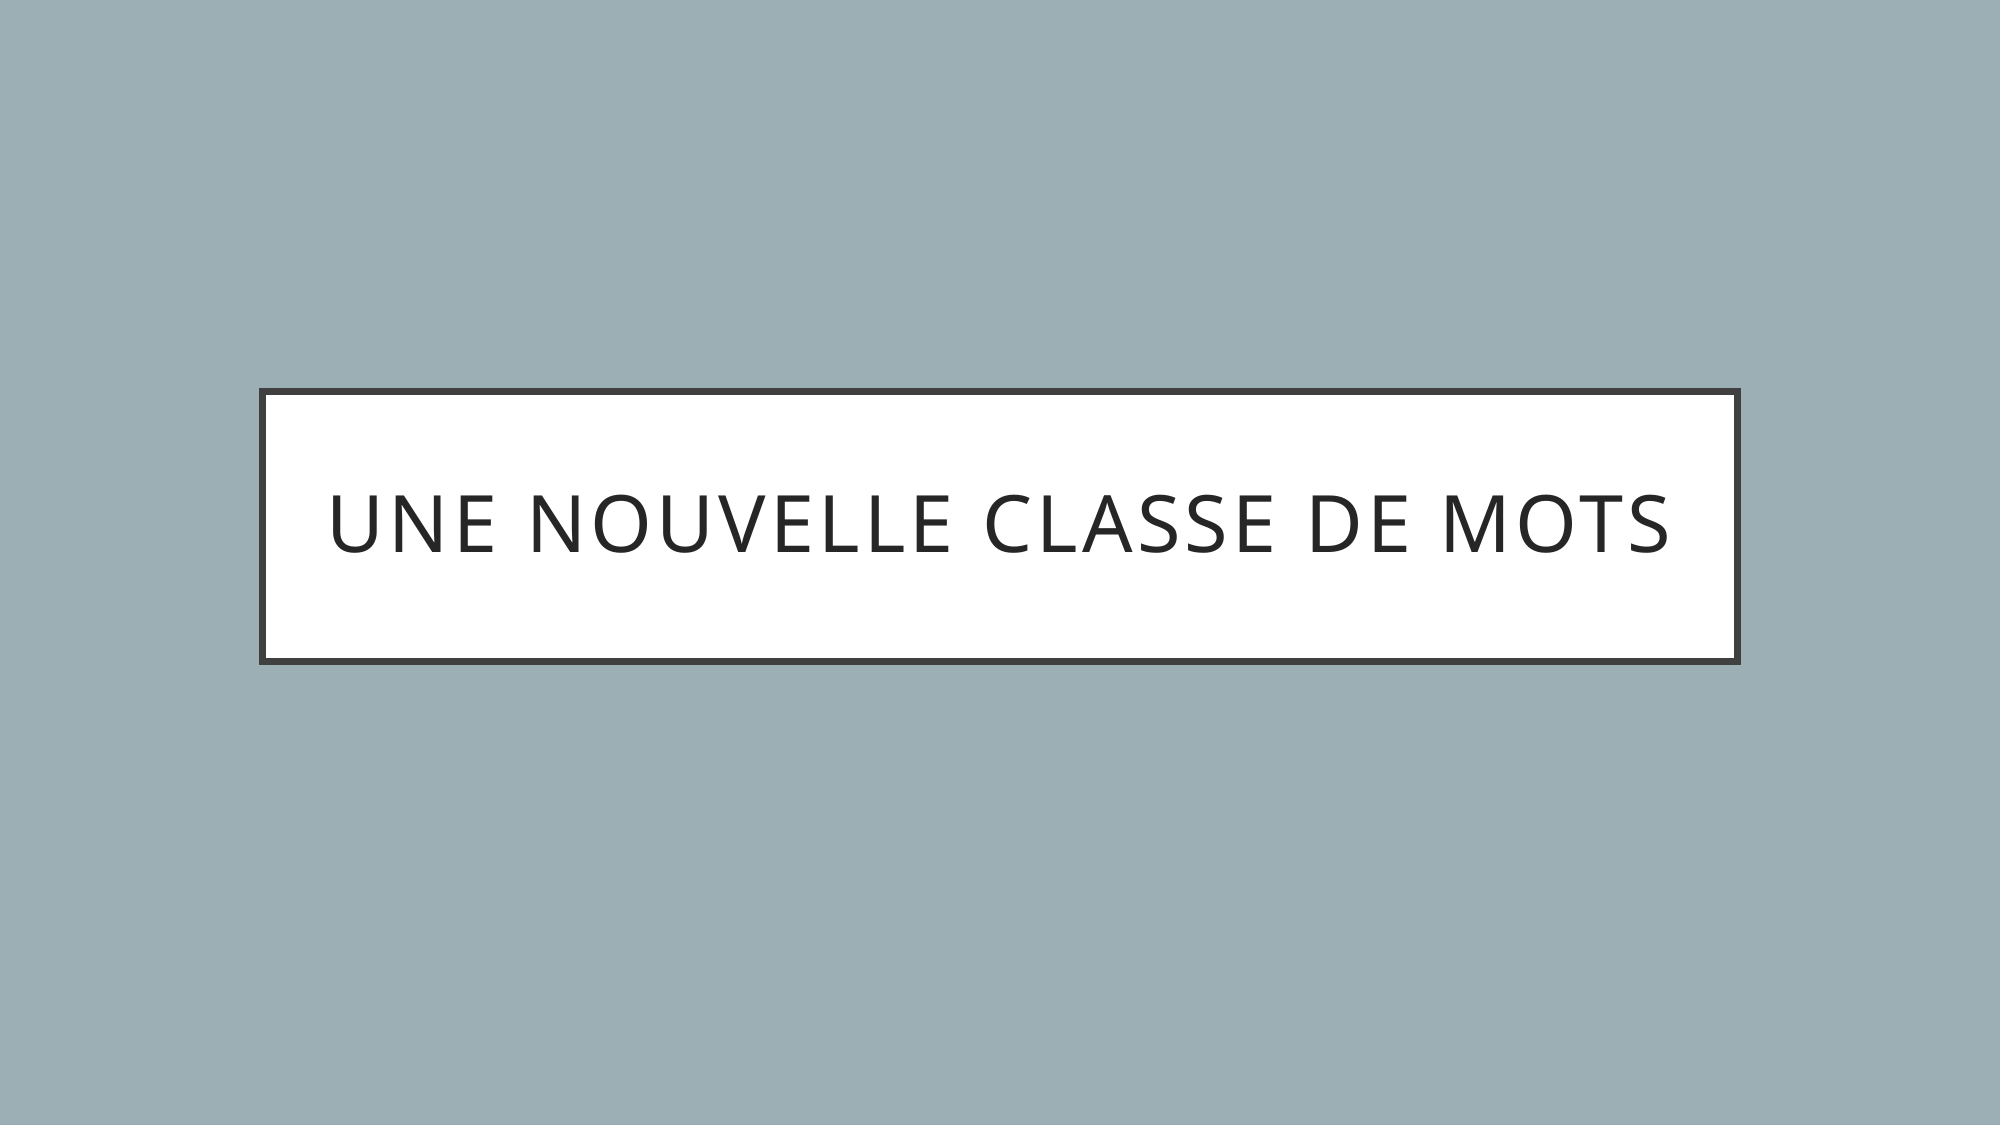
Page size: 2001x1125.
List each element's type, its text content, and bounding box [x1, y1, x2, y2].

title Une nouvelle classe de mots [259, 388, 1741, 665]
